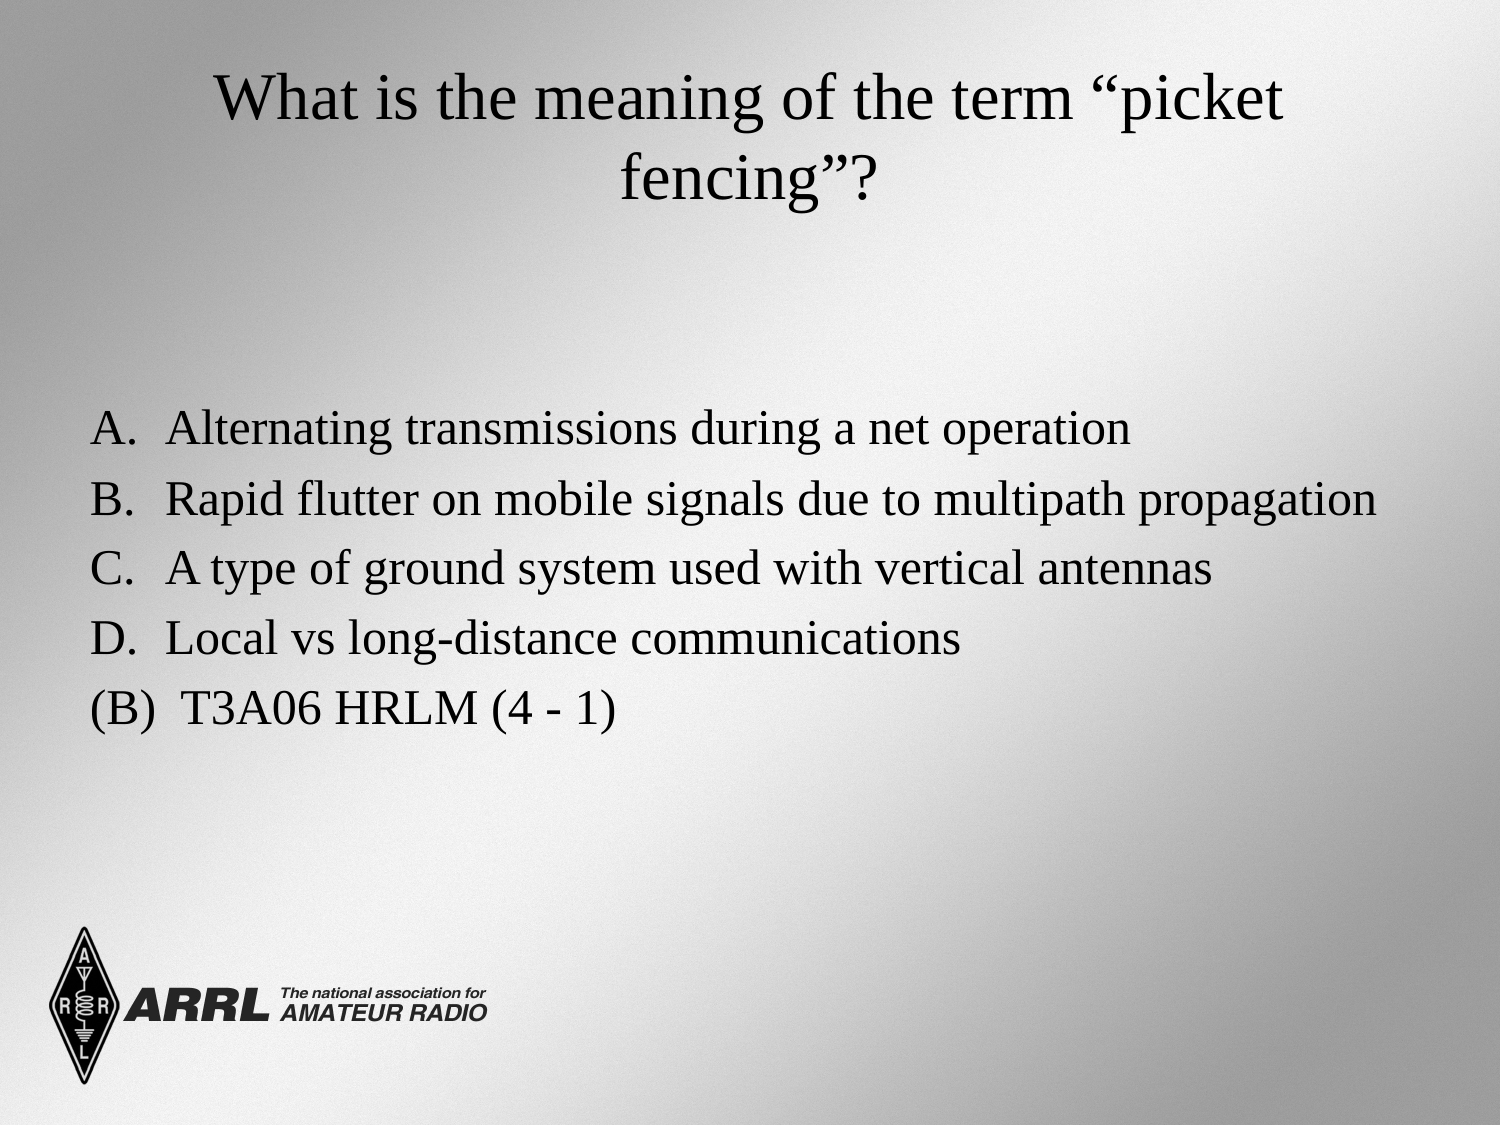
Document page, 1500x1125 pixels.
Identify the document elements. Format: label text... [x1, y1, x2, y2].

title What is the meaning of the term “picket fencing”? [75, 45, 1425, 233]
picture [0, 0, 1500, 1125]
list Alternating transmissions during a net operation Rapid flutter on mobile signals due to multipath propagation A type of ground system used with vertical antennas Local vs long-distance communications (B) T3A06 HRLM (4 - 1) [75, 387, 1425, 1005]
